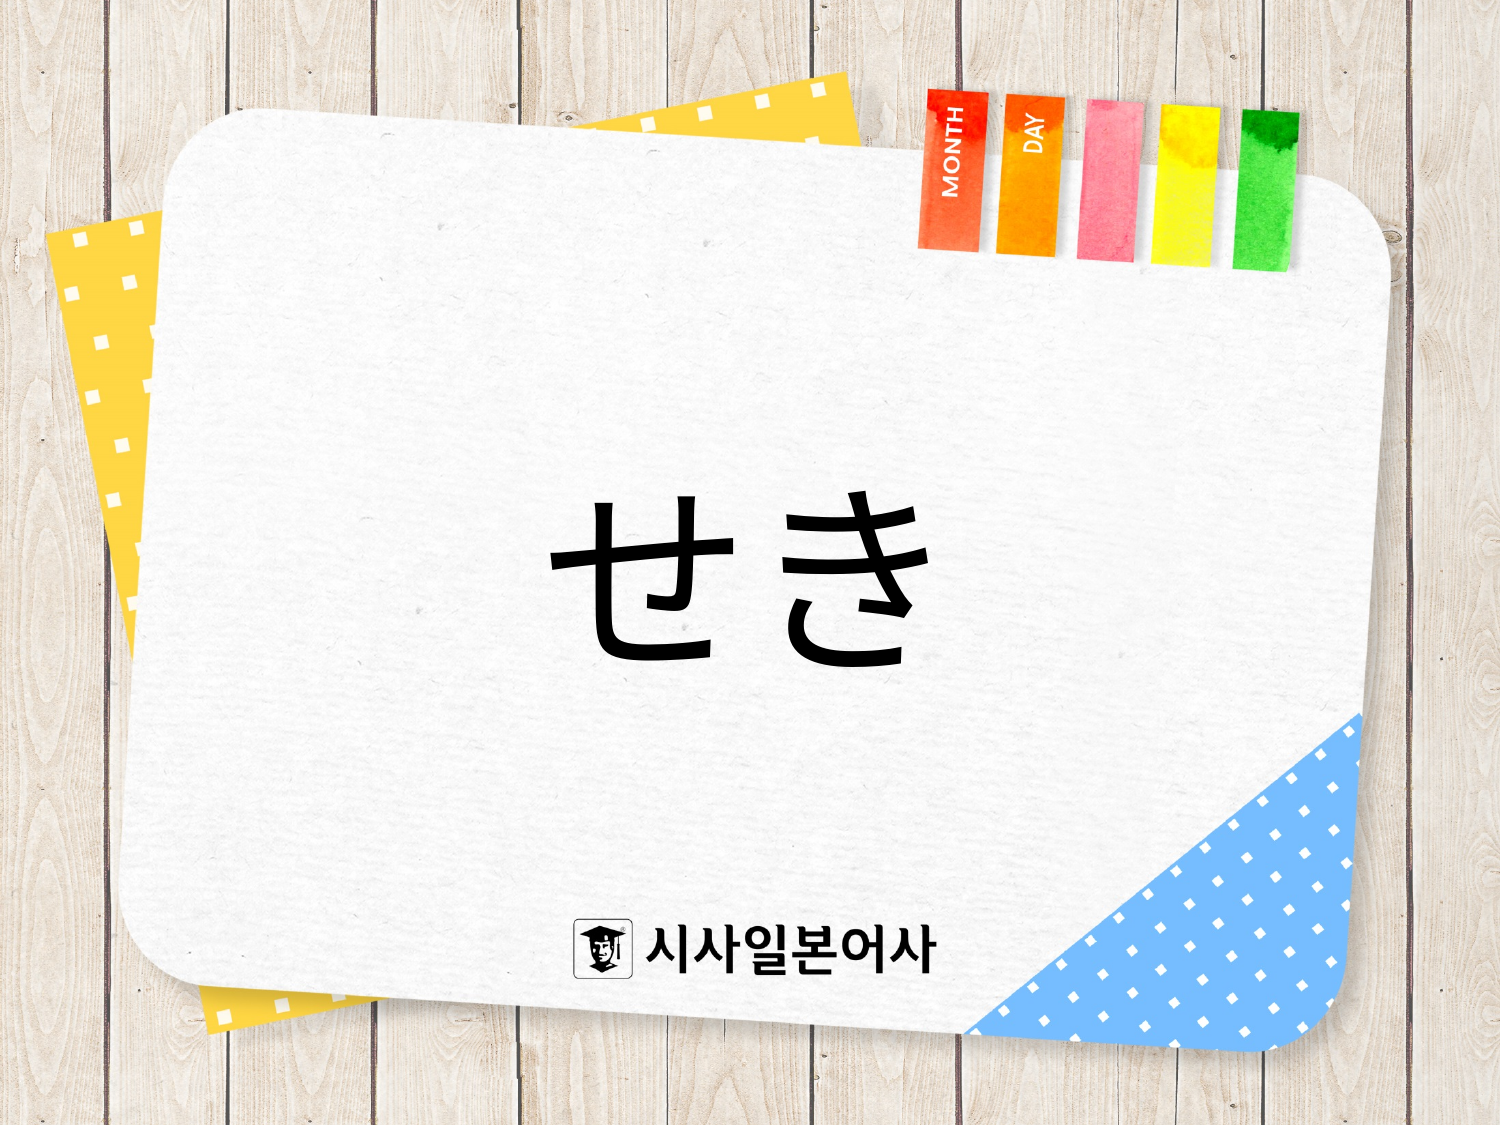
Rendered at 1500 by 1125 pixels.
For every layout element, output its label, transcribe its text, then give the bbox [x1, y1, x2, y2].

title せき [75, 338, 1425, 811]
picture [0, 0, 1500, 1125]
